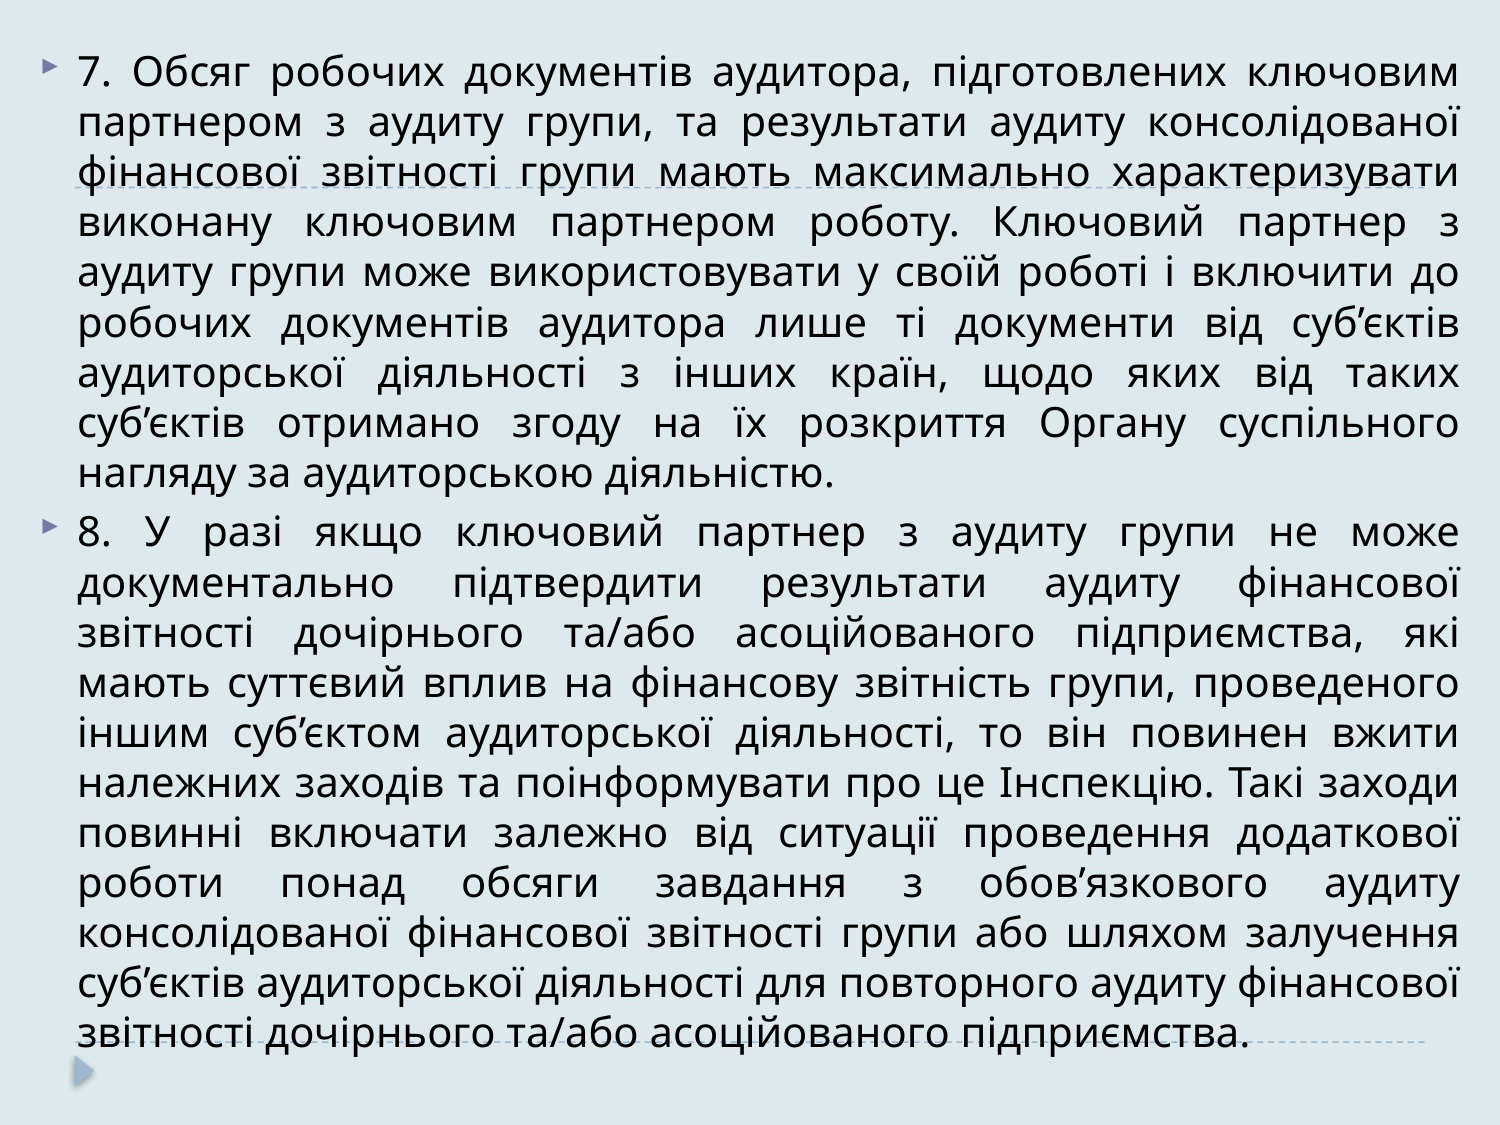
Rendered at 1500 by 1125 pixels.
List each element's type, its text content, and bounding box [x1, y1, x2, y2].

list 7. Обсяг робочих документів аудитора, підготовлених ключовим партнером з аудиту групи, та результати аудиту консолідованої фінансової звітності групи мають максимально характеризувати виконану ключовим партнером роботу. Ключовий партнер з аудиту групи може використовувати у своїй роботі і включити до робочих документів аудитора лише ті документи від суб’єктів аудиторської діяльності з інших країн, щодо яких від таких суб’єктів отримано згоду на їх розкриття Органу суспільного нагляду за аудиторською діяльністю. 8. У разі якщо ключовий партнер з аудиту групи не може документально підтвердити результати аудиту фінансової звітності дочірнього та/або асоційованого підприємства, які мають суттєвий вплив на фінансову звітність групи, проведеного іншим суб’єктом аудиторської діяльності, то він повинен вжити належних заходів та поінформувати про це Інспекцію. Такі заходи повинні включати залежно від ситуації проведення додаткової роботи понад обсяги завдання з обов’язкового аудиту консолідованої фінансової звітності групи або шляхом залучення суб’єктів аудиторської діяльності для повторного аудиту фінансової звітності дочірнього та/або асоційованого підприємства. [24, 37, 1475, 1088]
